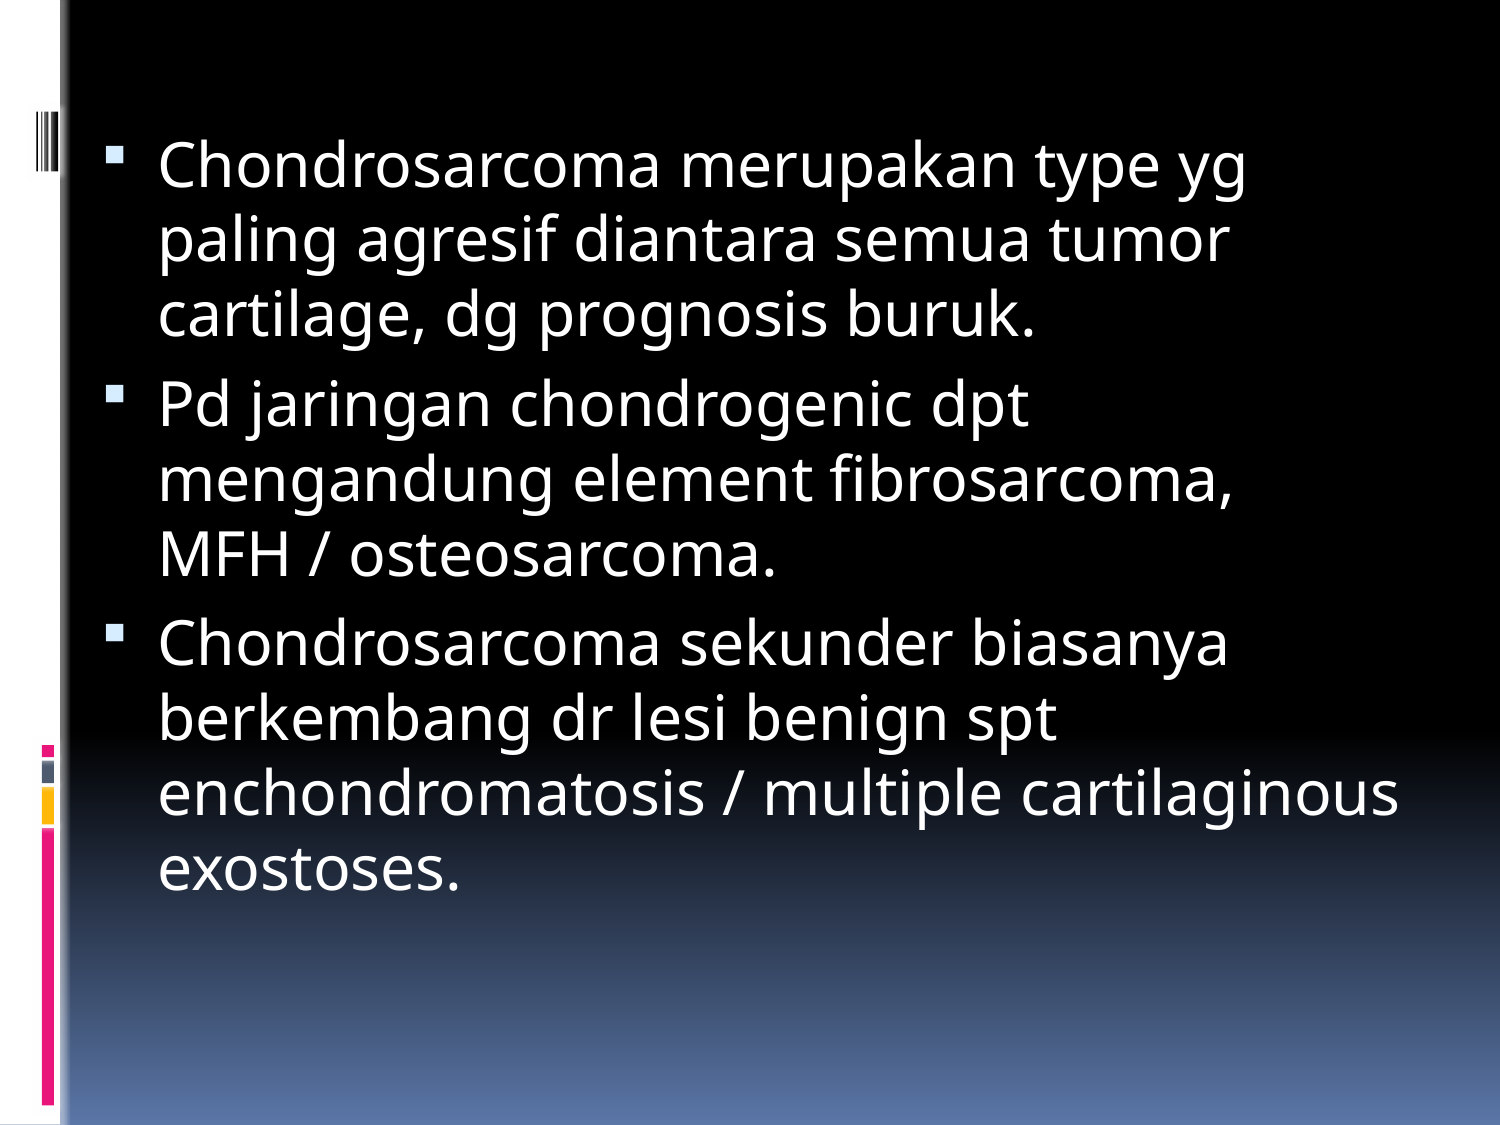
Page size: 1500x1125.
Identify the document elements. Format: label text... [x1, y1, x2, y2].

list Chondrosarcoma merupakan type yg paling agresif diantara semua tumor cartilage, dg prognosis buruk. Pd jaringan chondrogenic dpt mengandung element fibrosarcoma, MFH / osteosarcoma. Chondrosarcoma sekunder biasanya berkembang dr lesi benign spt enchondromatosis / multiple cartilaginous exostoses. [75, 117, 1425, 1059]
